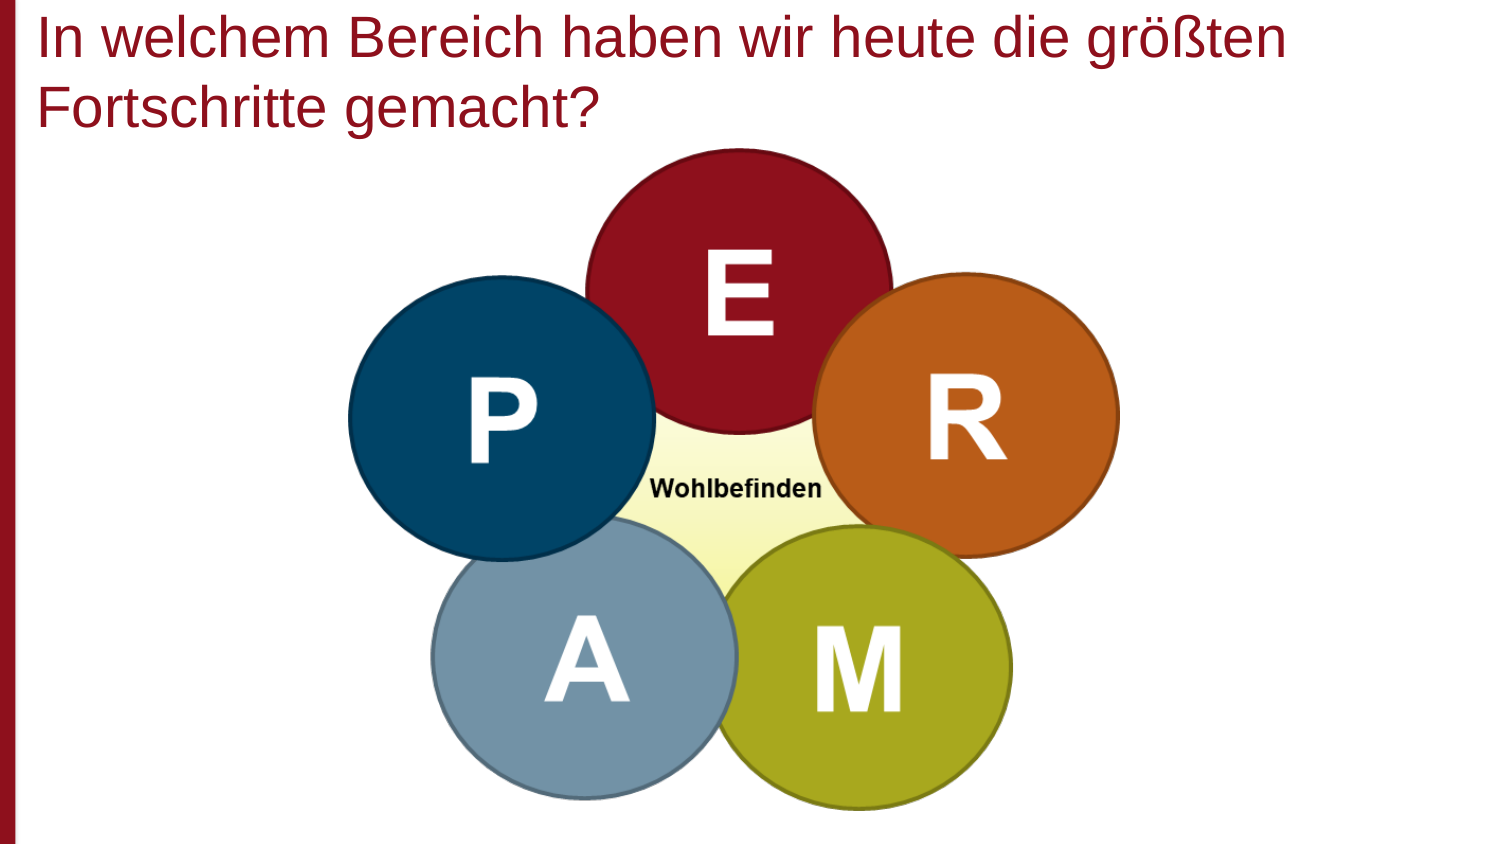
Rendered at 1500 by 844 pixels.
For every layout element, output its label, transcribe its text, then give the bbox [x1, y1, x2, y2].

title In welchem Bereich haben wir heute die größten Fortschritte gemacht? [21, 0, 1373, 140]
picture [348, 148, 1121, 812]
